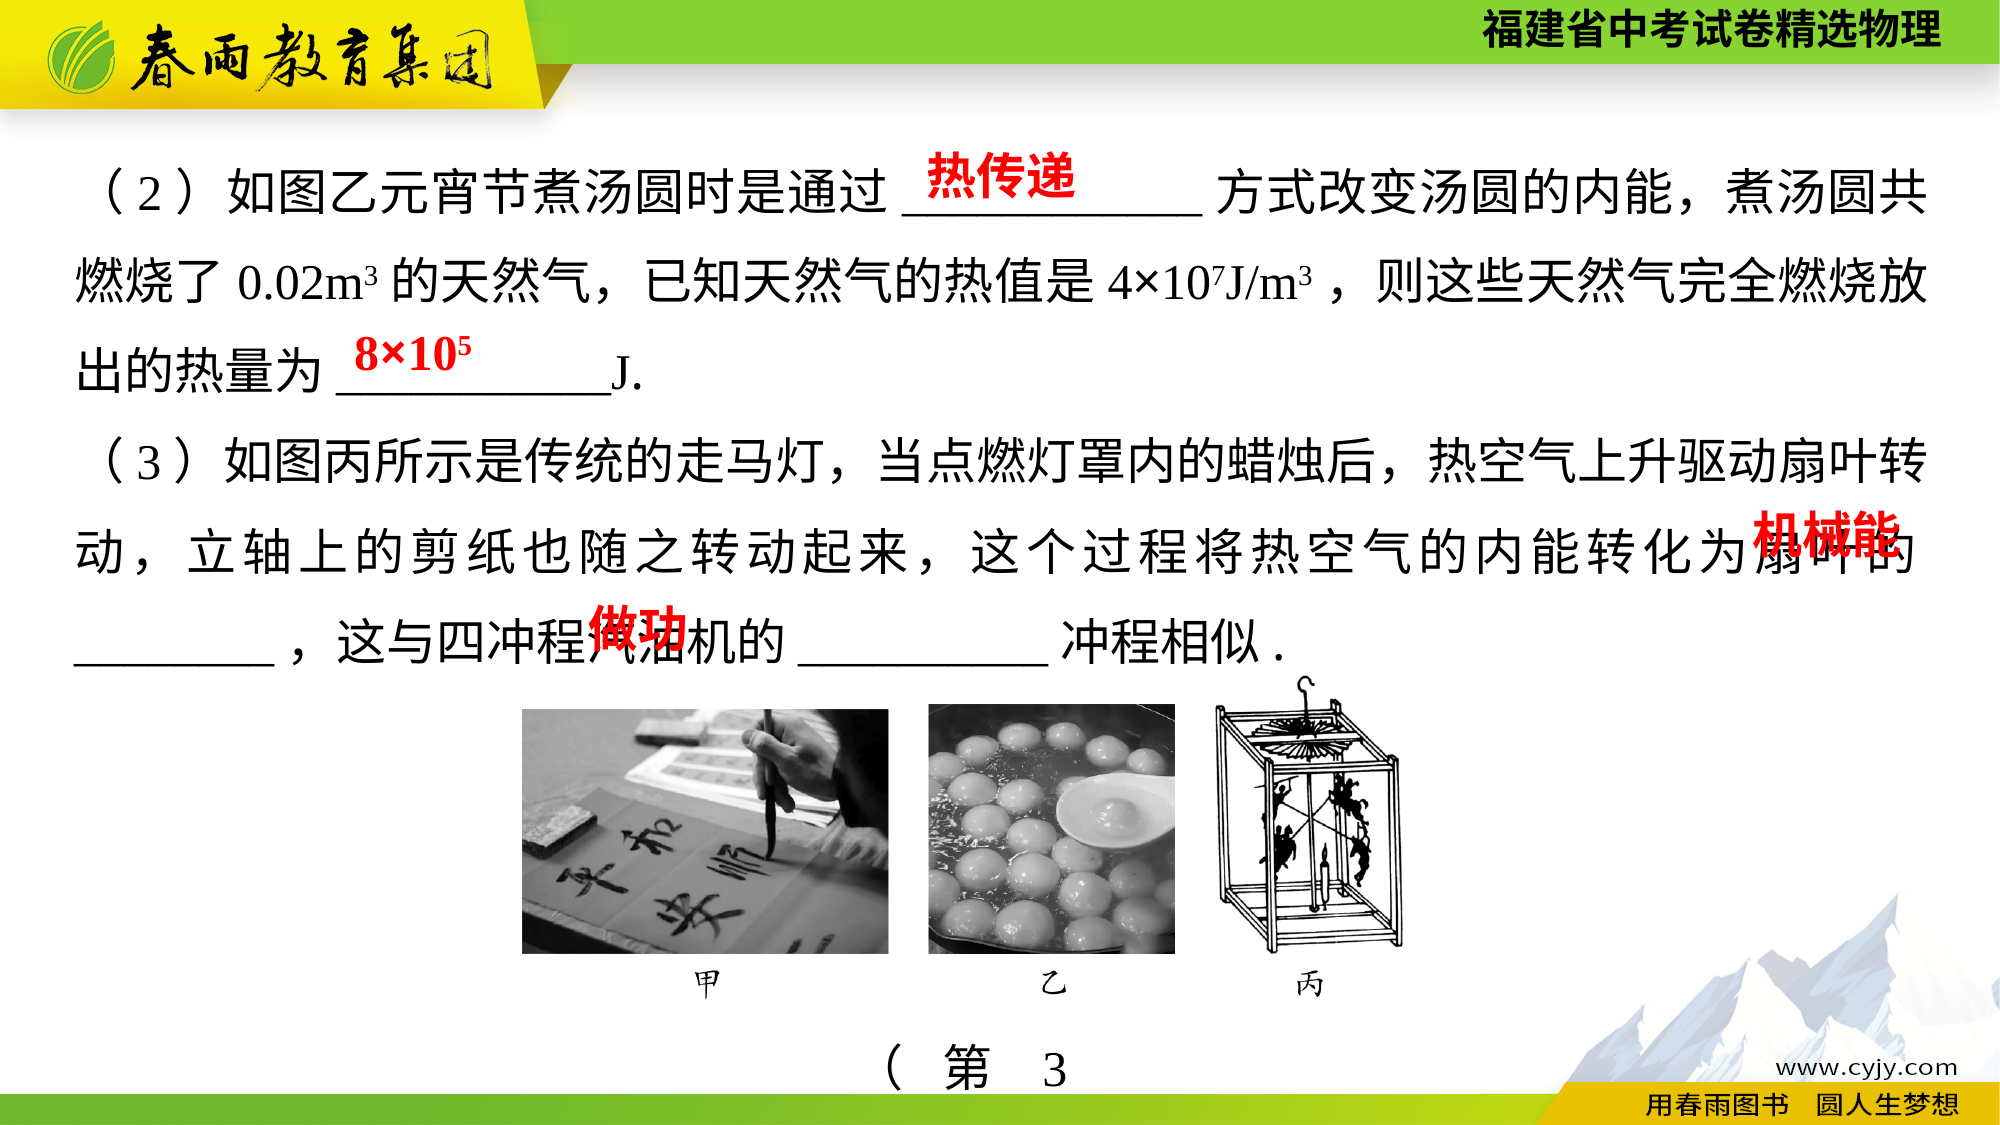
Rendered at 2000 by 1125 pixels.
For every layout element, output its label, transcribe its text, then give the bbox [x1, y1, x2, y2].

text_box 机械能 [1737, 496, 1917, 571]
text_box 8×105 [339, 313, 488, 389]
text_box 热传递 [911, 137, 1091, 212]
text_box 做功 [524, 590, 754, 666]
picture [0, 0, 2000, 1125]
list （2）如图乙元宵节煮汤圆时是通过____________方式改变汤圆的内能，煮汤圆共燃烧了0.02m3的天然气，已知天然气的热值是4×107J/m3，则这些天然气完全燃烧放出的热量为___________J. （3）如图丙所示是传统的走马灯，当点燃灯罩内的蜡烛后，热空气上升驱动扇叶转动，立轴上的剪纸也随之转动起来，这个过程将热空气的内能转化为扇叶的________，这与四冲程汽油机的__________冲程相似. [59, 122, 1944, 683]
text_box （第3题） [839, 1021, 1094, 1105]
